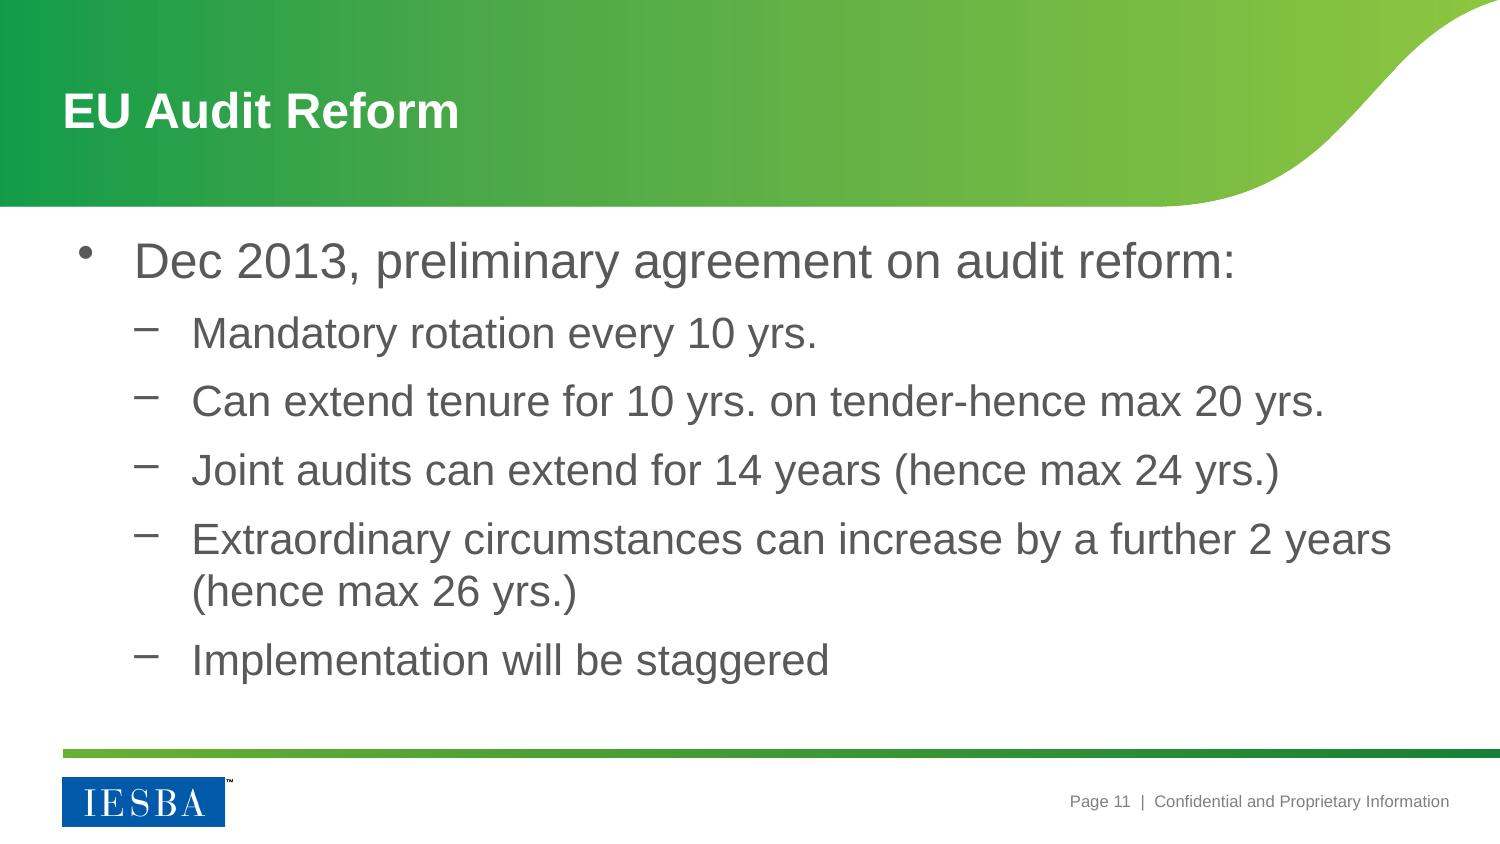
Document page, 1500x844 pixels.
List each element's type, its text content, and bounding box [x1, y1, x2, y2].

list Dec 2013, preliminary agreement on audit reform: Mandatory rotation every 10 yrs. Can extend tenure for 10 yrs. on tender-hence max 20 yrs. Joint audits can extend for 14 years (hence max 24 yrs.) Extraordinary circumstances can increase by a further 2 years (hence max 26 yrs.) Implementation will be staggered [62, 220, 1450, 724]
title EU Audit Reform [62, 75, 1300, 142]
picture [0, 0, 1500, 207]
picture [62, 777, 233, 827]
